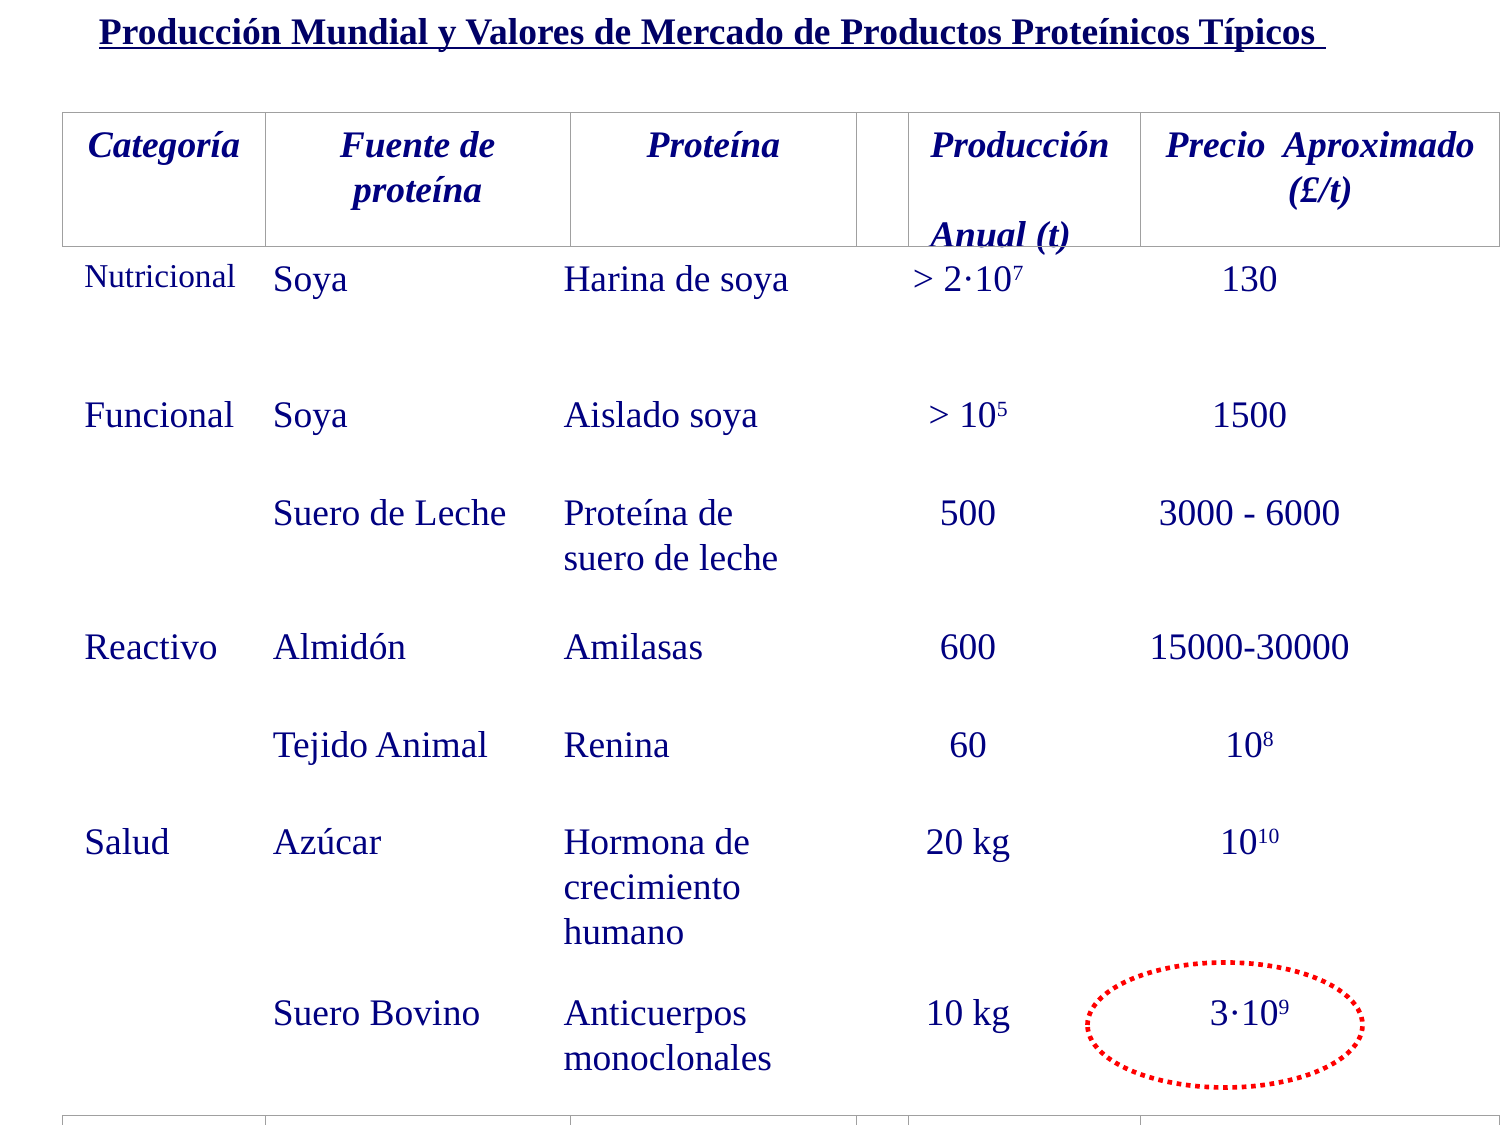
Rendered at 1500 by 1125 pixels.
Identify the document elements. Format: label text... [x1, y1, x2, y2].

text_box Producción Mundial y Valores de Mercado de Productos Proteínicos Típicos [0, 0, 1463, 60]
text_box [62, 112, 1500, 1125]
